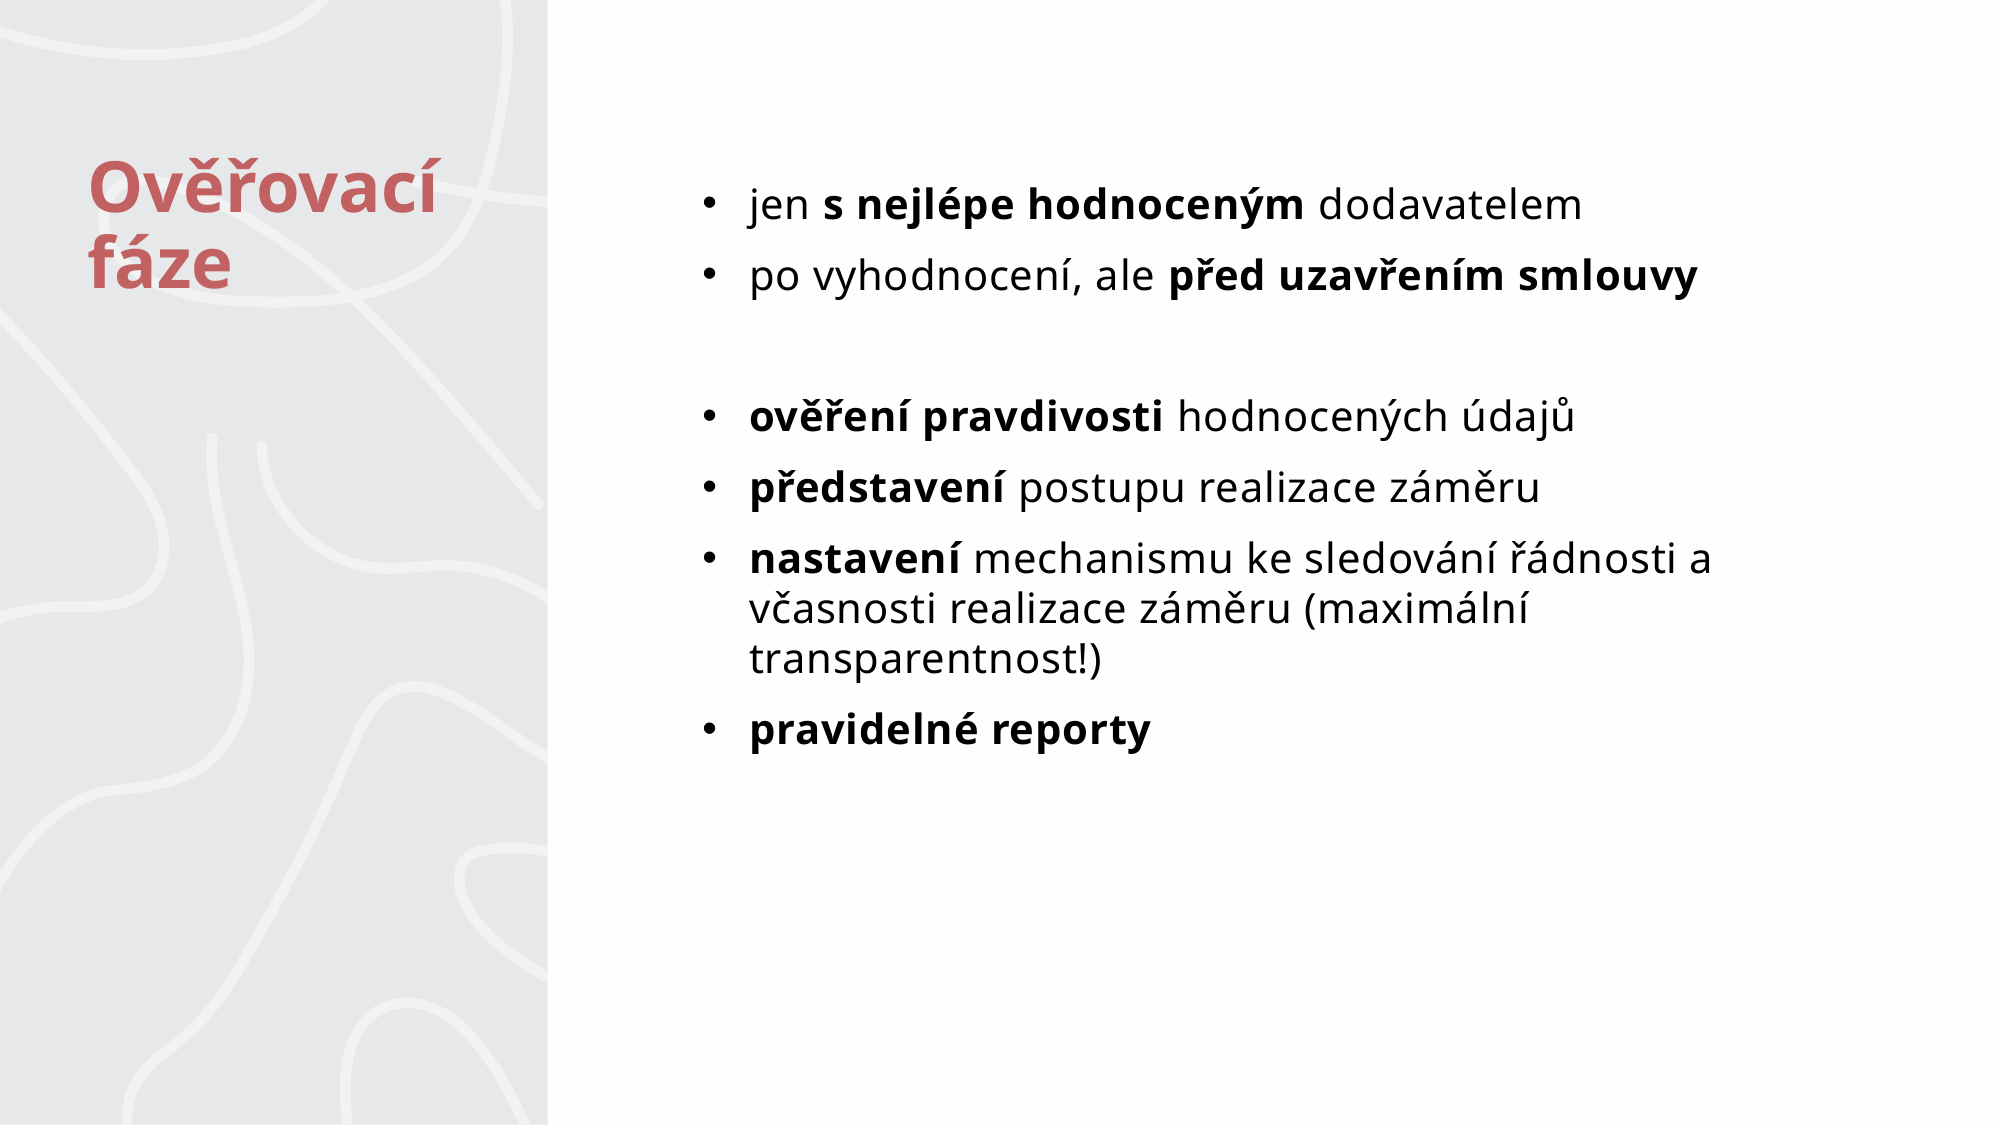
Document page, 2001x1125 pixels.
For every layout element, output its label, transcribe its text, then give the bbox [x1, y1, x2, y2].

subtitle jen s nejlépe hodnoceným dodavatelem po vyhodnocení, ale před uzavřením smlouvy ověření pravdivosti hodnocených údajů představení postupu realizace záměru nastavení mechanismu ke sledování řádnosti a včasnosti realizace záměru (maximální transparentnost!) pravidelné reporty [687, 170, 1864, 955]
title Ověřovací fáze [72, 143, 512, 390]
picture [0, 0, 2001, 1125]
